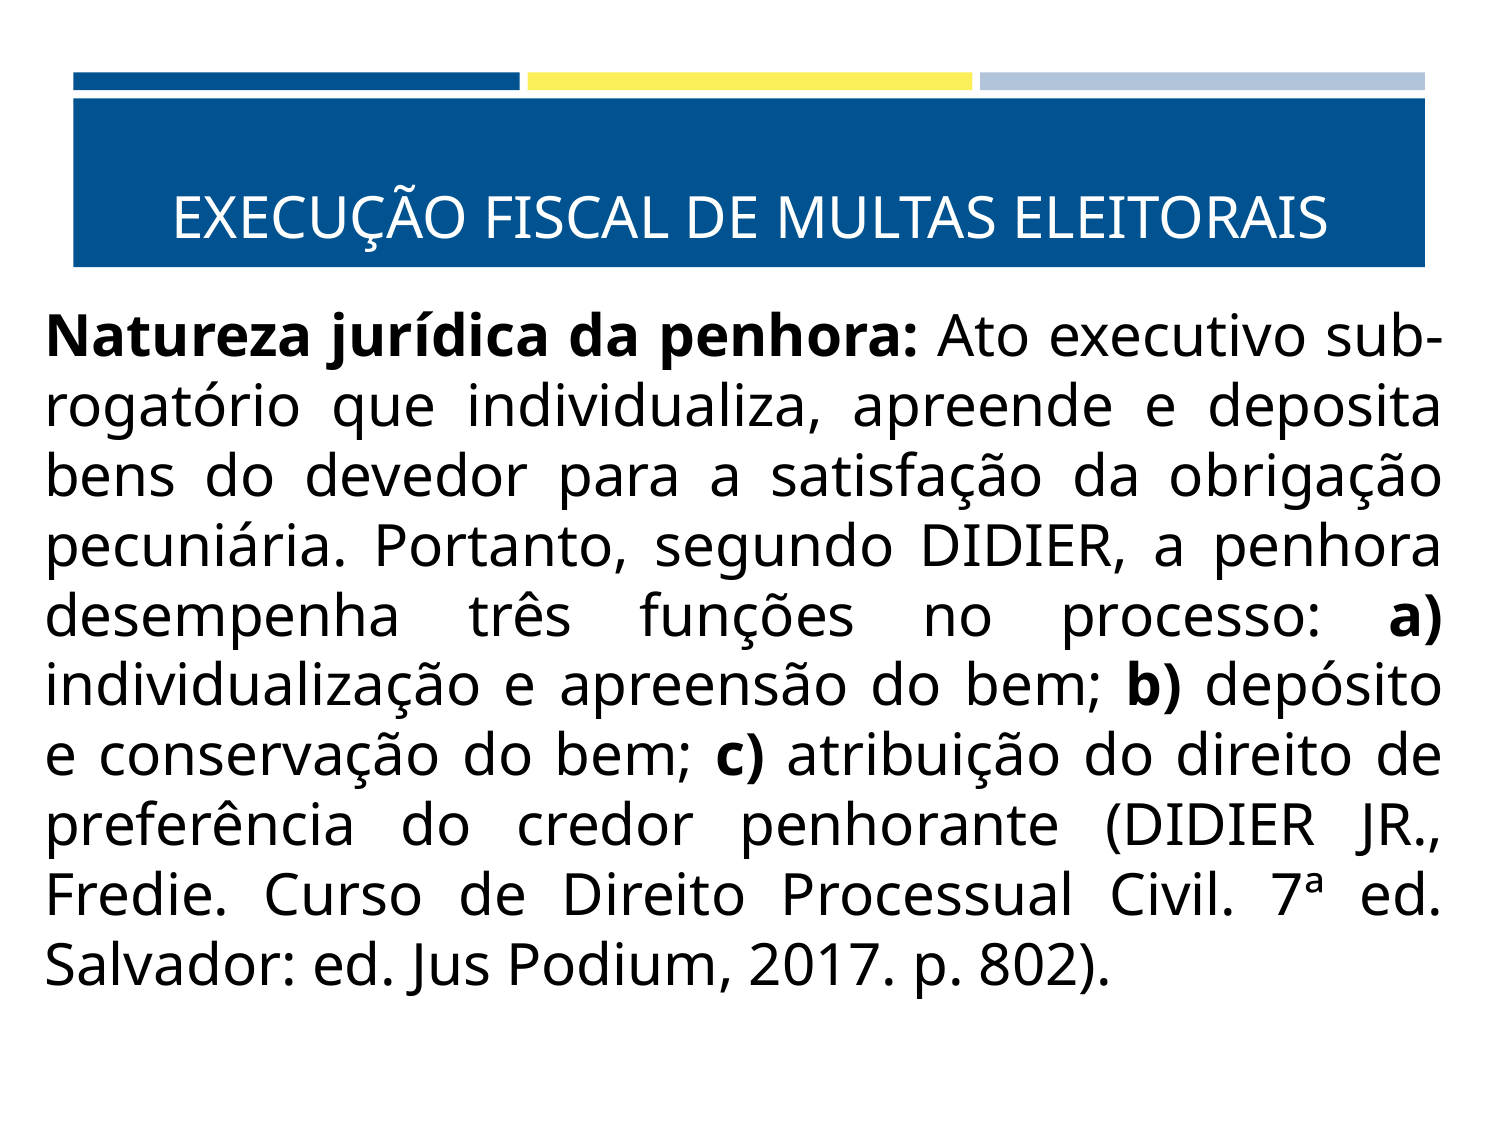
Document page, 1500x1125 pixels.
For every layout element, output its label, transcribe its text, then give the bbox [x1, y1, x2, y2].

title EXECUÇÃO FISCAL DE MULTAS ELEITORAIS [95, 112, 1406, 259]
list Natureza jurídica da penhora: Ato executivo sub-rogatório que individualiza, apreende e deposita bens do devedor para a satisfação da obrigação pecuniária. Portanto, segundo DIDIER, a penhora desempenha três funções no processo: a) individualização e apreensão do bem; b) depósito e conservação do bem; c) atribuição do direito de preferência do credor penhorante (DIDIER JR., Fredie. Curso de Direito Processual Civil. 7ª ed. Salvador: ed. Jus Podium, 2017. p. 802). [29, 290, 1459, 1094]
